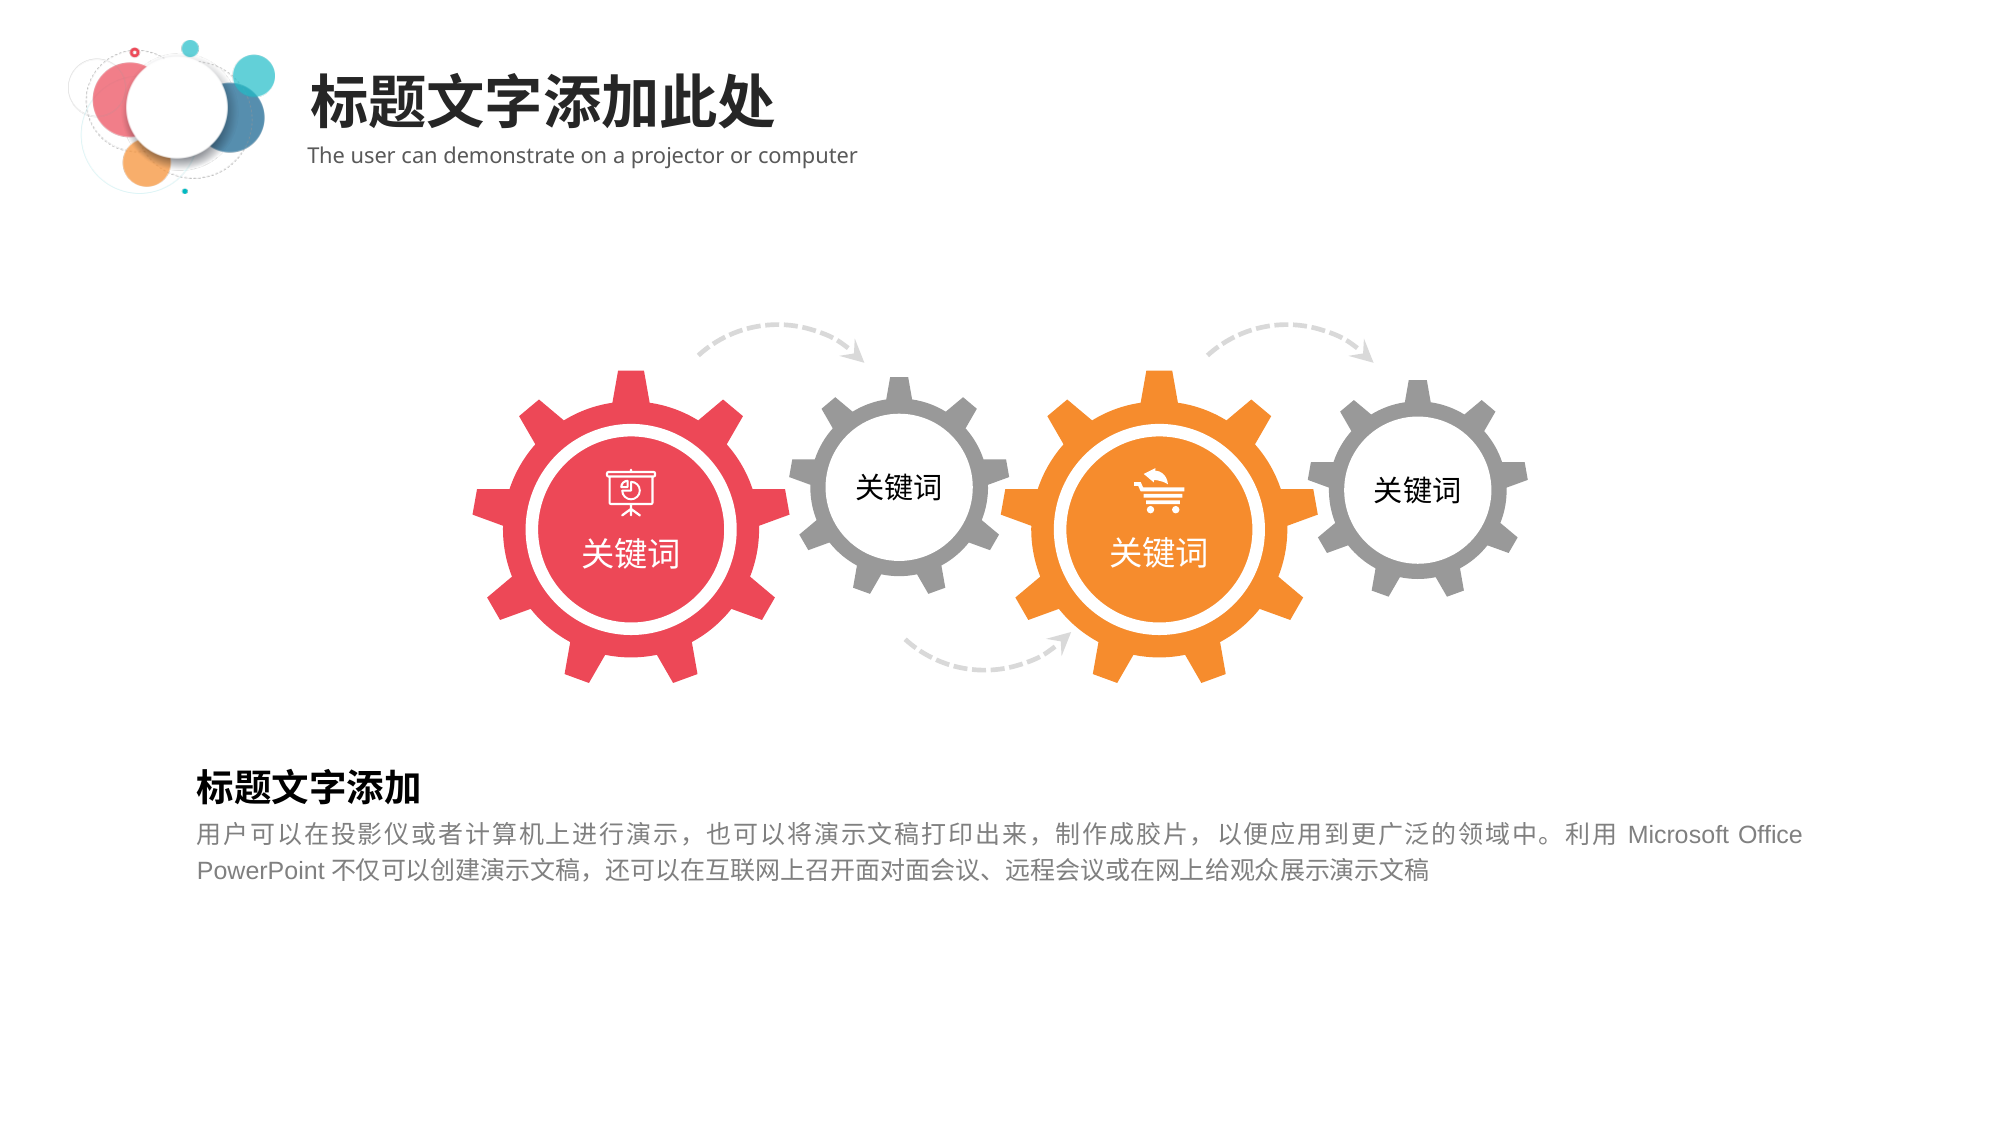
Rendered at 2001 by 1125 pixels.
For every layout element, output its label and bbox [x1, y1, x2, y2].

text_box [697, 324, 865, 376]
text_box [1320, 379, 1529, 602]
text_box [792, 376, 999, 599]
text_box [1207, 324, 1374, 379]
text_box [470, 369, 792, 690]
text_box [999, 369, 1320, 690]
text_box [904, 599, 999, 671]
text_box [292, 58, 911, 176]
text_box [181, 748, 1818, 894]
picture [68, 40, 275, 194]
